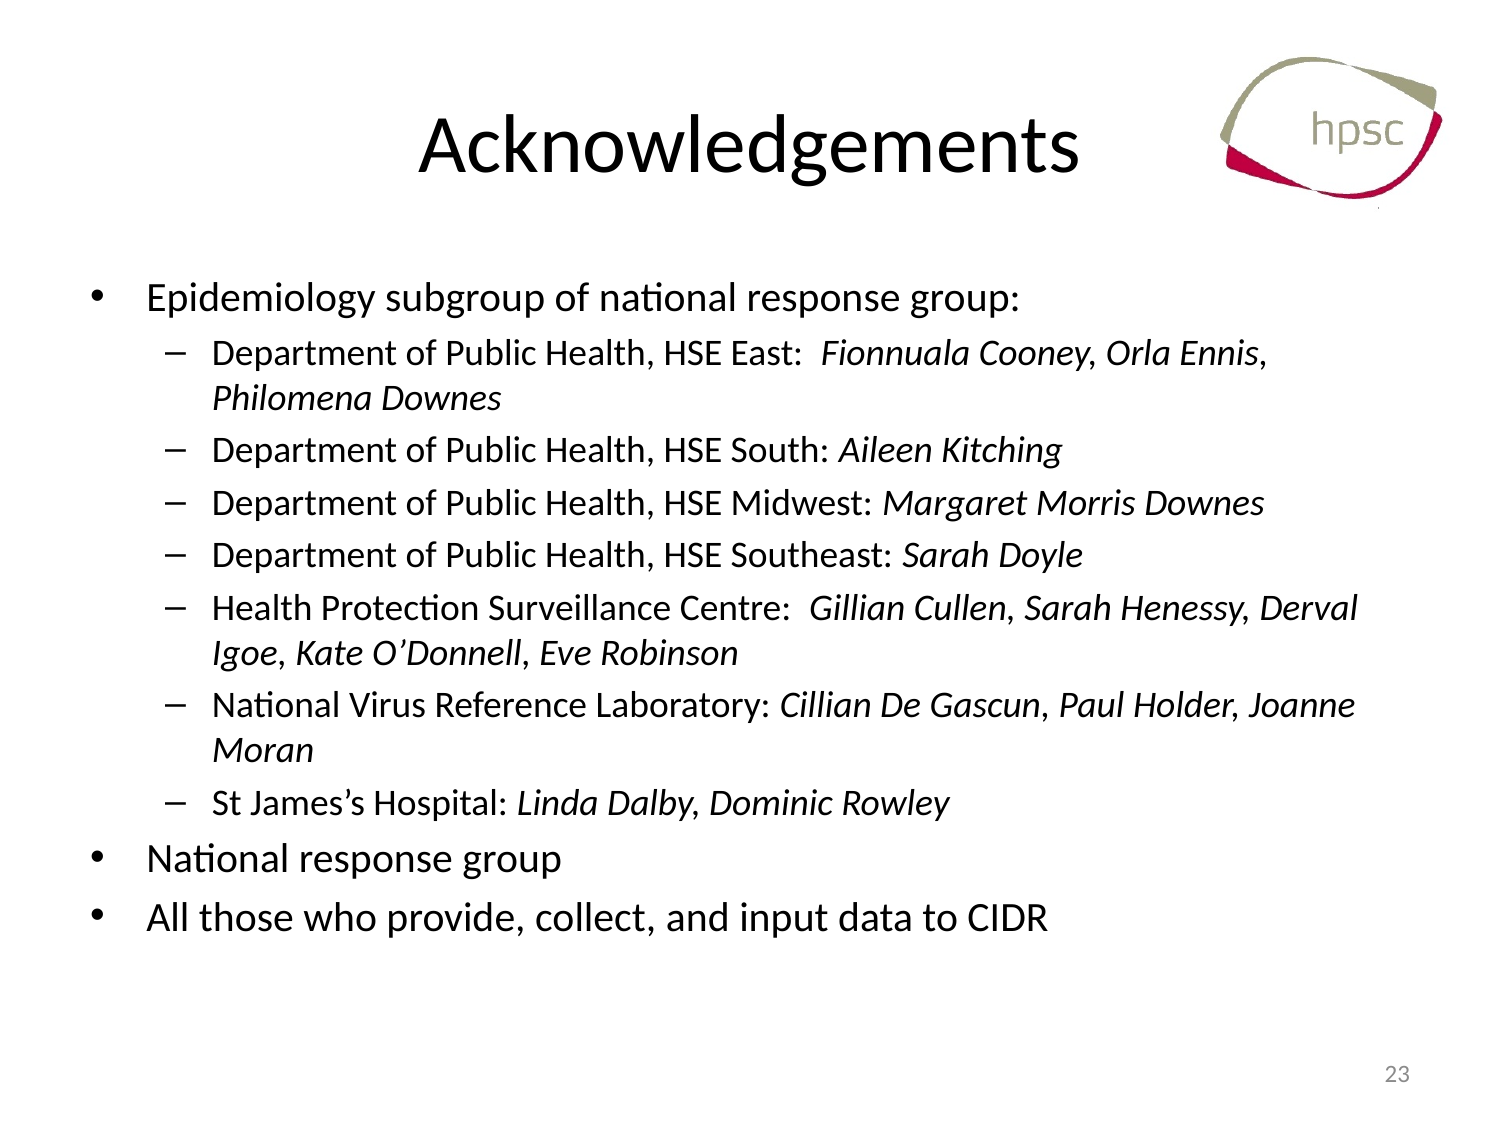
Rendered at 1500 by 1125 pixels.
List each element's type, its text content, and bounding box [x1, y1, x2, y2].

list Epidemiology subgroup of national response group: Department of Public Health, HSE East: Fionnuala Cooney, Orla Ennis, Philomena Downes Department of Public Health, HSE South: Aileen Kitching Department of Public Health, HSE Midwest: Margaret Morris Downes Department of Public Health, HSE Southeast: Sarah Doyle Health Protection Surveillance Centre: Gillian Cullen, Sarah Henessy, Derval Igoe, Kate O’Donnell, Eve Robinson National Virus Reference Laboratory: Cillian De Gascun, Paul Holder, Joanne Moran St James’s Hospital: Linda Dalby, Dominic Rowley National response group All those who provide, collect, and input data to CIDR [75, 262, 1425, 1005]
picture [1198, 18, 1463, 238]
slide_number 23 [1074, 1042, 1425, 1103]
title Acknowledgements [75, 45, 1193, 233]
